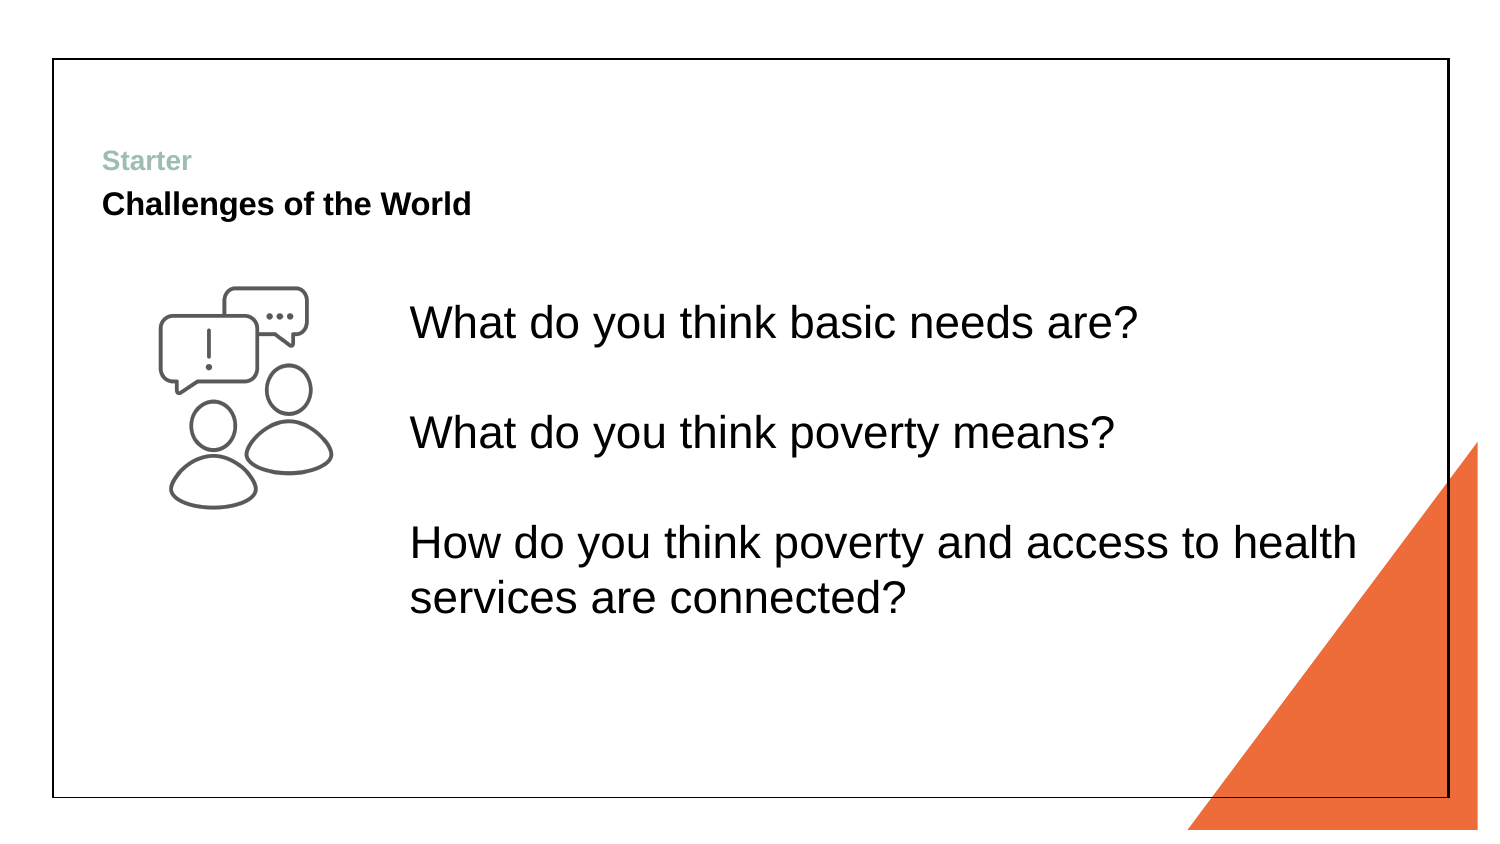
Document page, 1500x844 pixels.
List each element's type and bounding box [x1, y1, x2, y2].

text_box [1187, 441, 1478, 830]
picture [52, 58, 1450, 798]
